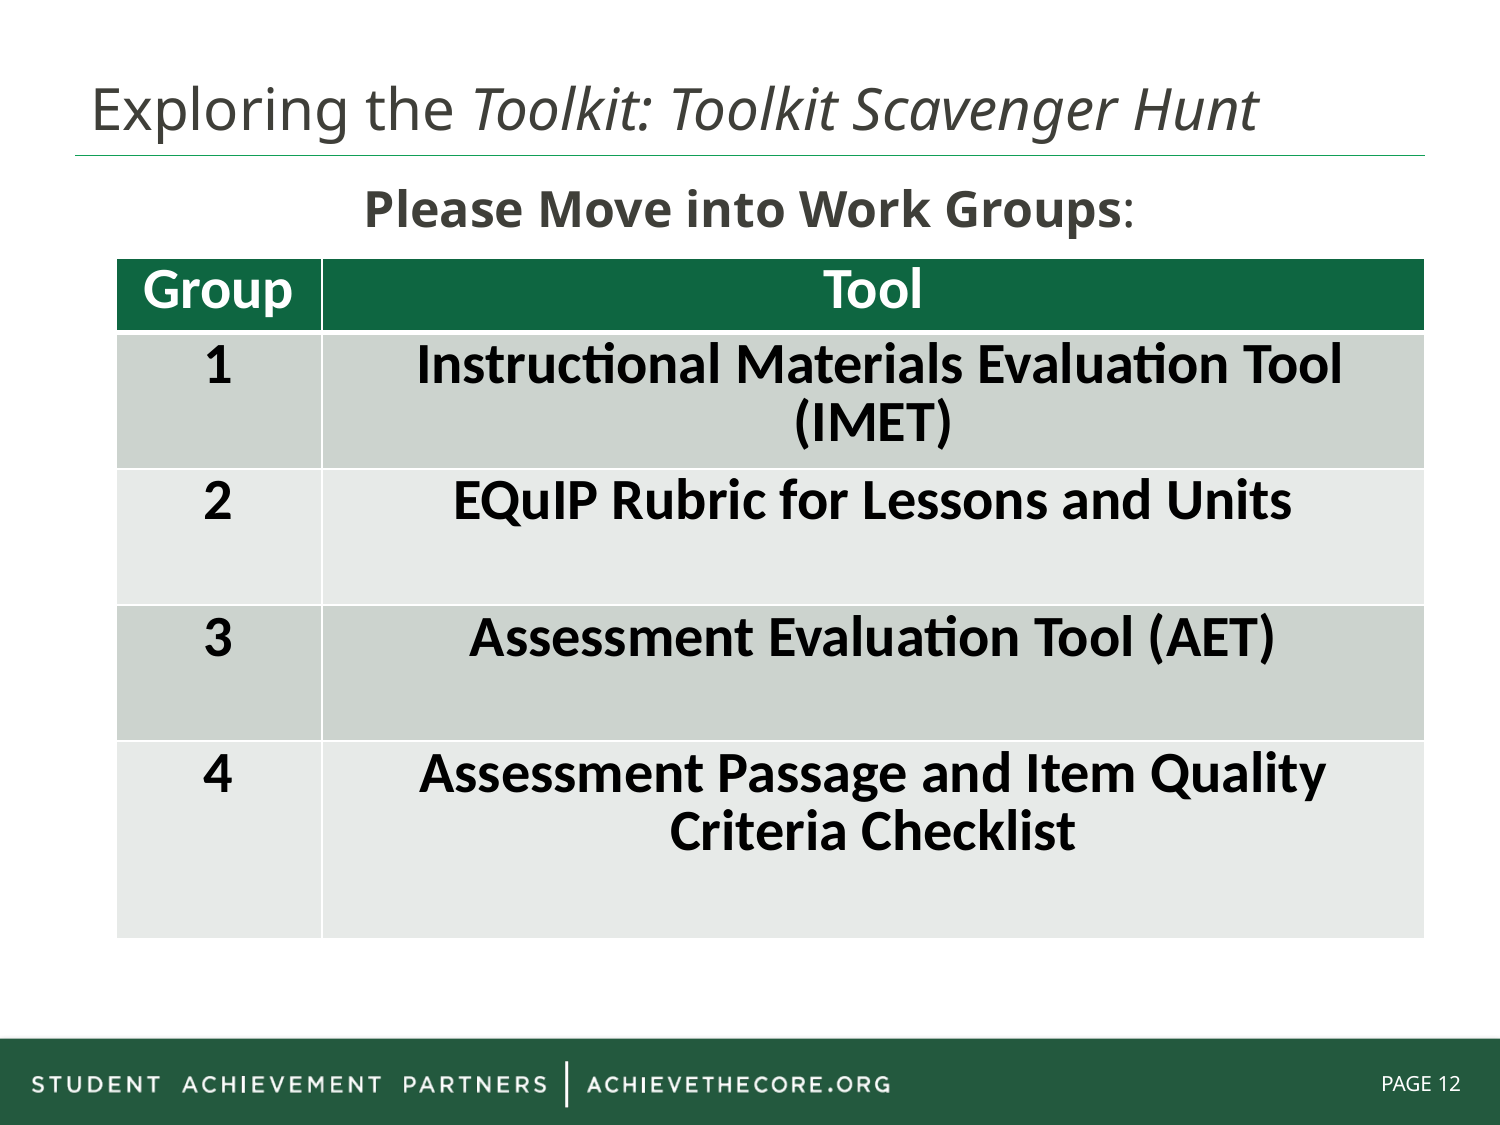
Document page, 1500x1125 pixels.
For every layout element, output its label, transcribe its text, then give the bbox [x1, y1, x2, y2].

table_cell 1 [117, 335, 321, 468]
table_cell 3 [117, 606, 321, 740]
table_cell 4 [117, 742, 321, 938]
table_cell Assessment Passage and Item Quality Criteria Checklist [323, 742, 1424, 938]
list Please Move into Work Groups: [75, 170, 1425, 975]
table_cell Instructional Materials Evaluation Tool (IMET) [323, 335, 1424, 468]
table_header Group [117, 259, 321, 330]
title Exploring the Toolkit: Toolkit Scavenger Hunt [75, 13, 1425, 170]
table_cell EQuIP Rubric for Lessons and Units [323, 470, 1424, 604]
table_cell 2 [117, 470, 321, 604]
table_cell Assessment Evaluation Tool (AET) [323, 606, 1424, 740]
table_header Tool [323, 259, 1424, 330]
